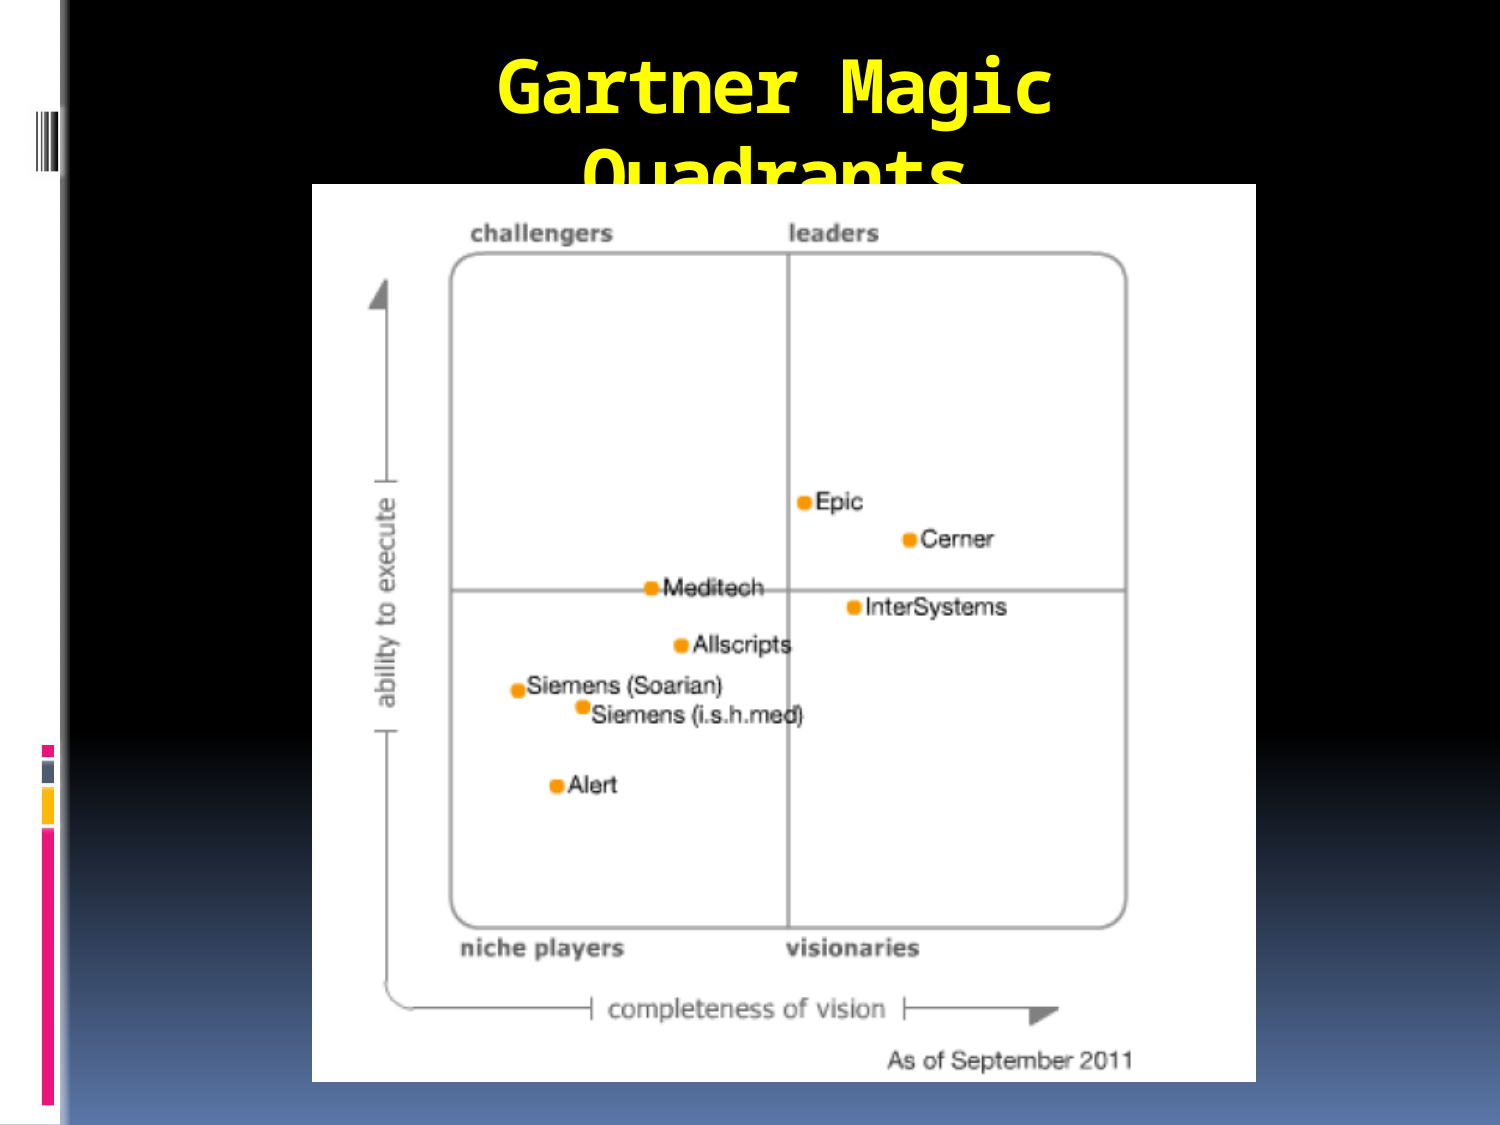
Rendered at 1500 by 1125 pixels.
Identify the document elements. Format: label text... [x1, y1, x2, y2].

title Gartner Magic Quadrants [299, 30, 1254, 141]
picture [312, 184, 1256, 1082]
